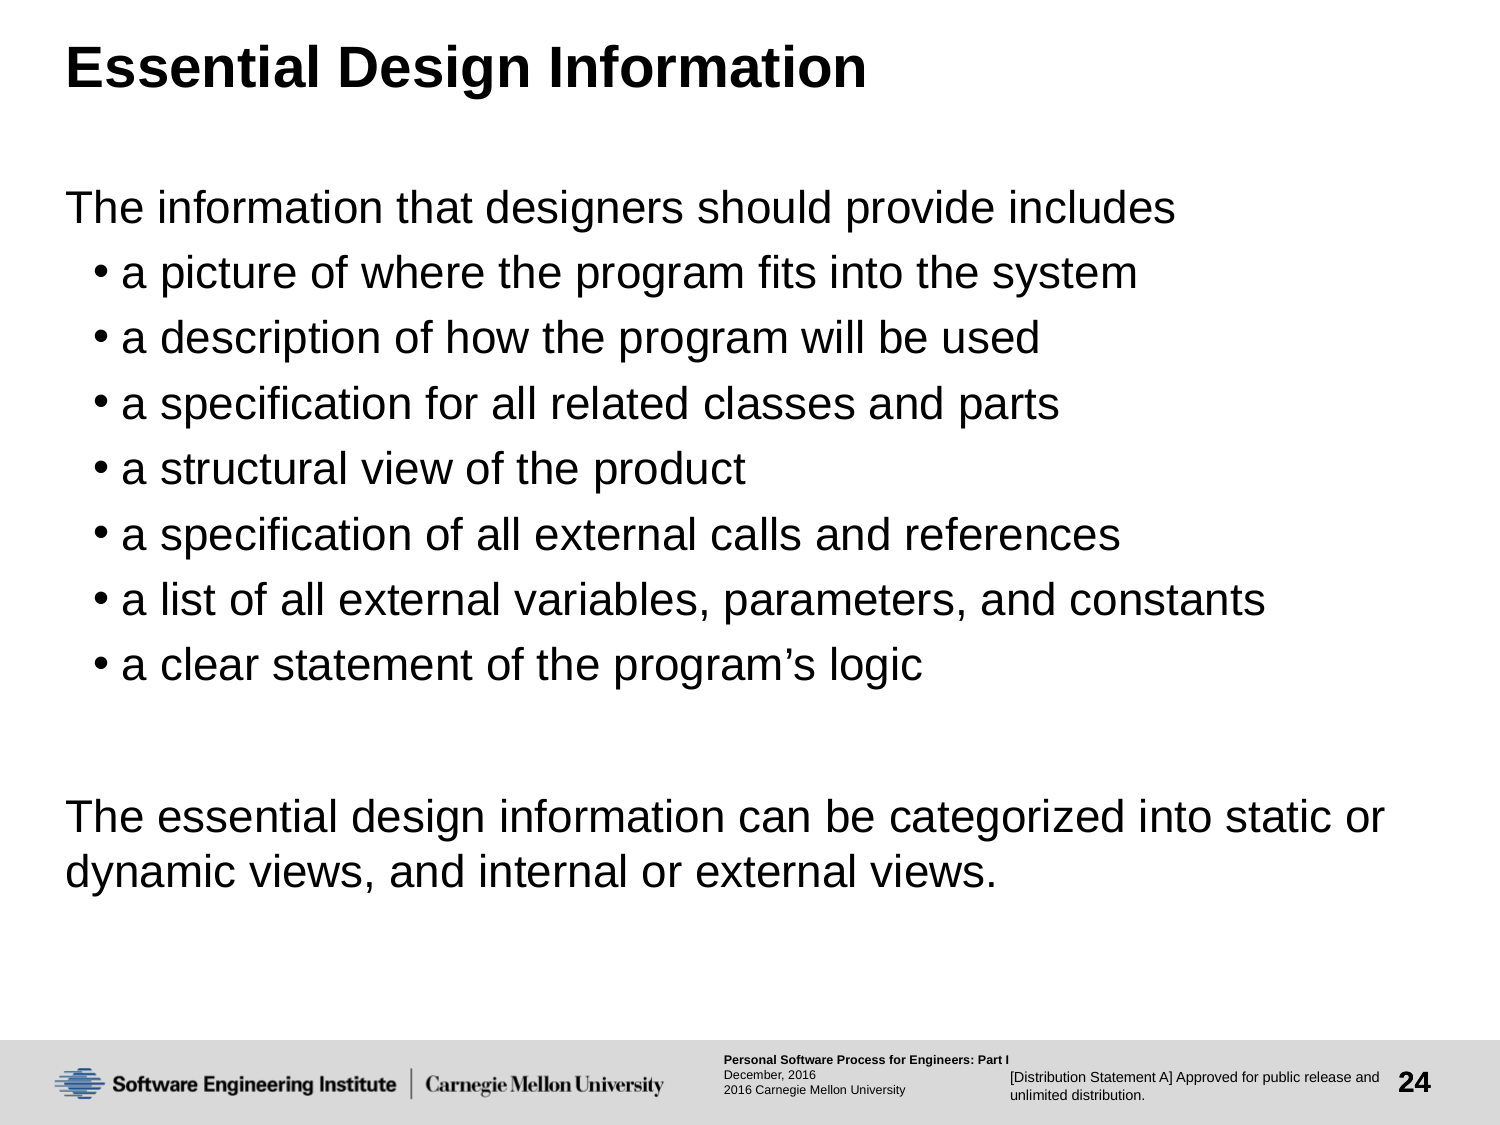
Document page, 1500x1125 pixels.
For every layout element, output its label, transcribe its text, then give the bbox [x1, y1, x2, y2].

title Essential Design Information [65, 37, 1313, 148]
list The information that designers should provide includes a picture of where the program fits into the system a description of how the program will be used a specification for all related classes and parts a structural view of the product a specification of all external calls and references a list of all external variables, parameters, and constants a clear statement of the program’s logic The essential design information can be categorized into static or dynamic views, and internal or external views. [65, 177, 1431, 1000]
picture [46, 1061, 673, 1104]
